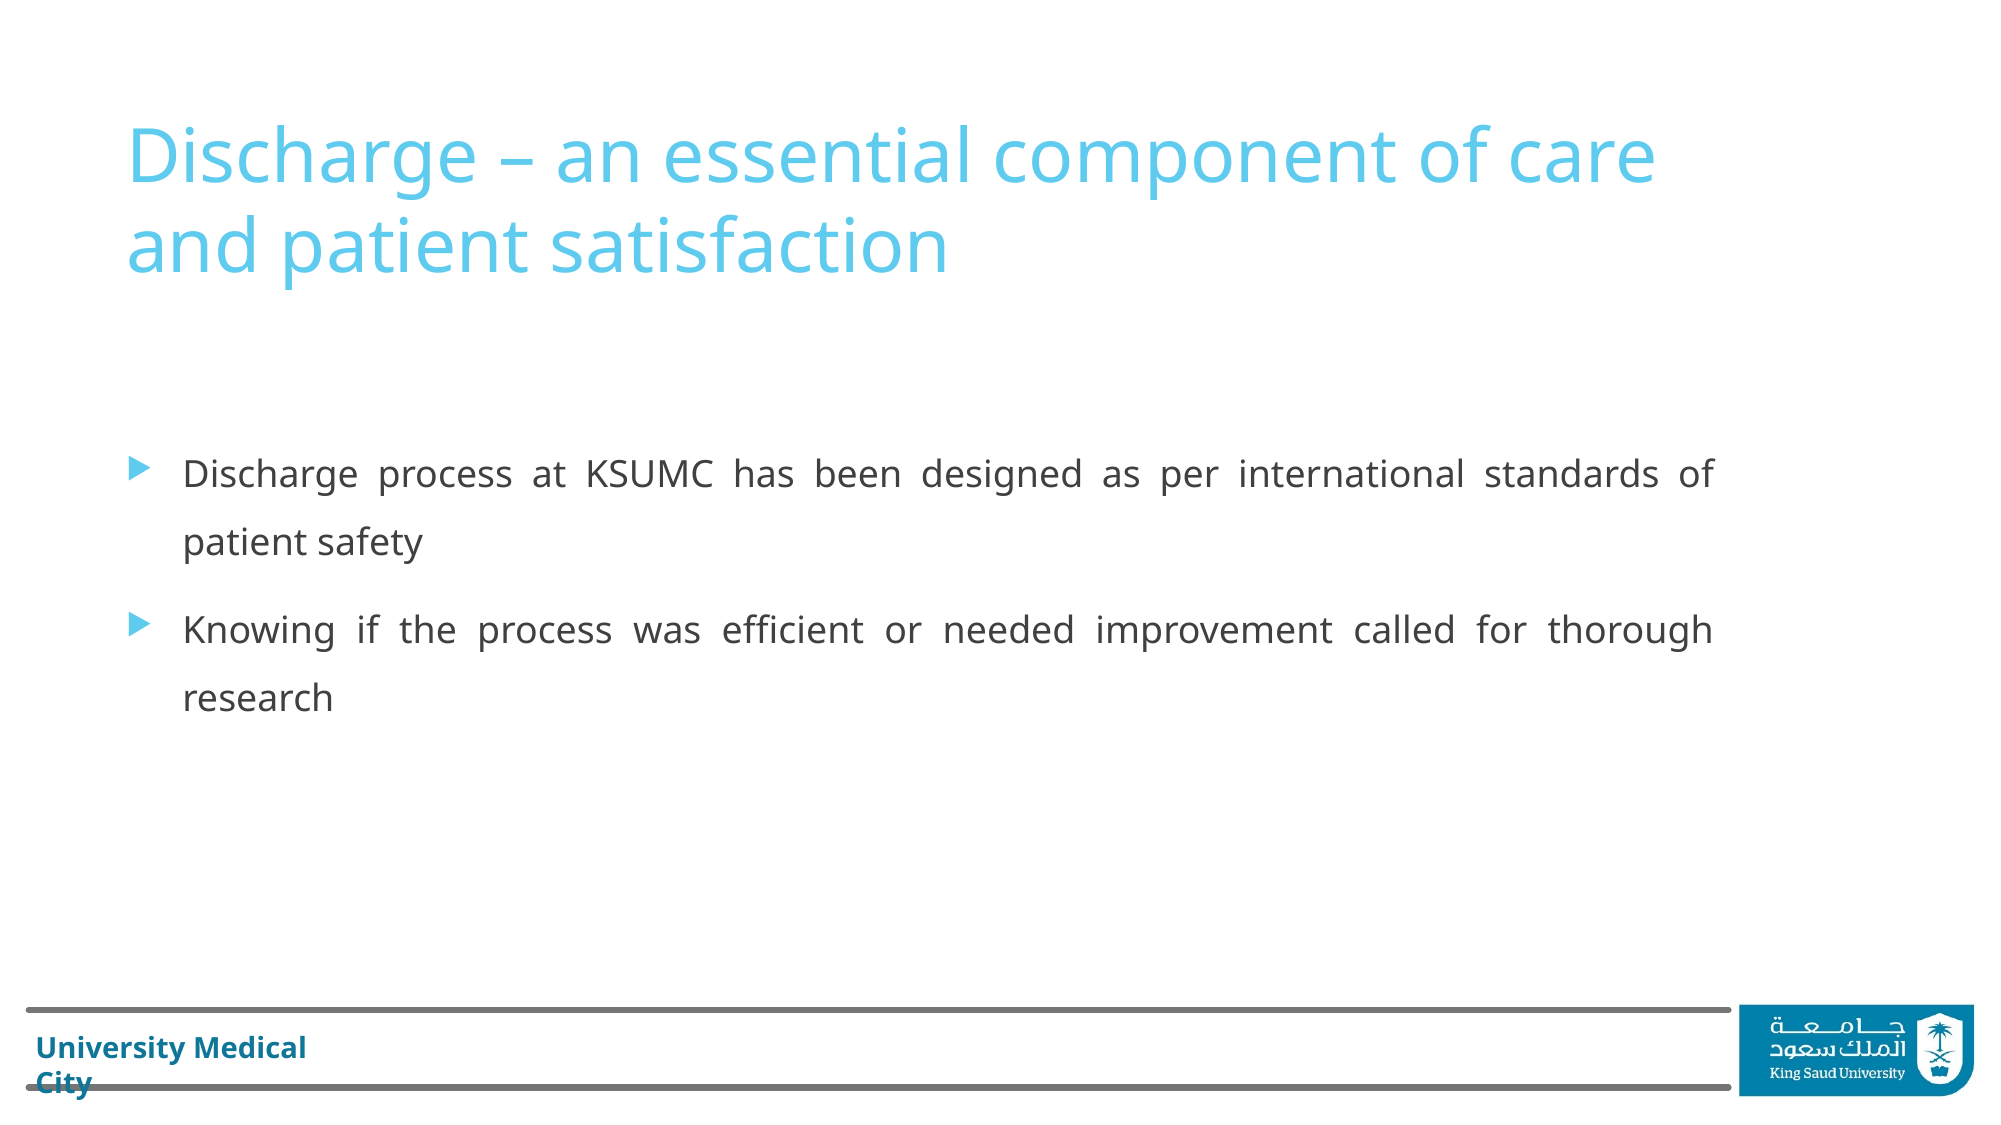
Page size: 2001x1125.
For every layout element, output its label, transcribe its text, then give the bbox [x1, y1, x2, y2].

picture [1737, 1002, 1976, 1099]
list Discharge process at KSUMC has been designed as per international standards of patient safety Knowing if the process was efficient or needed improvement called for thorough research [111, 354, 1731, 992]
title Discharge – an essential component of care and patient satisfaction [111, 99, 1797, 317]
